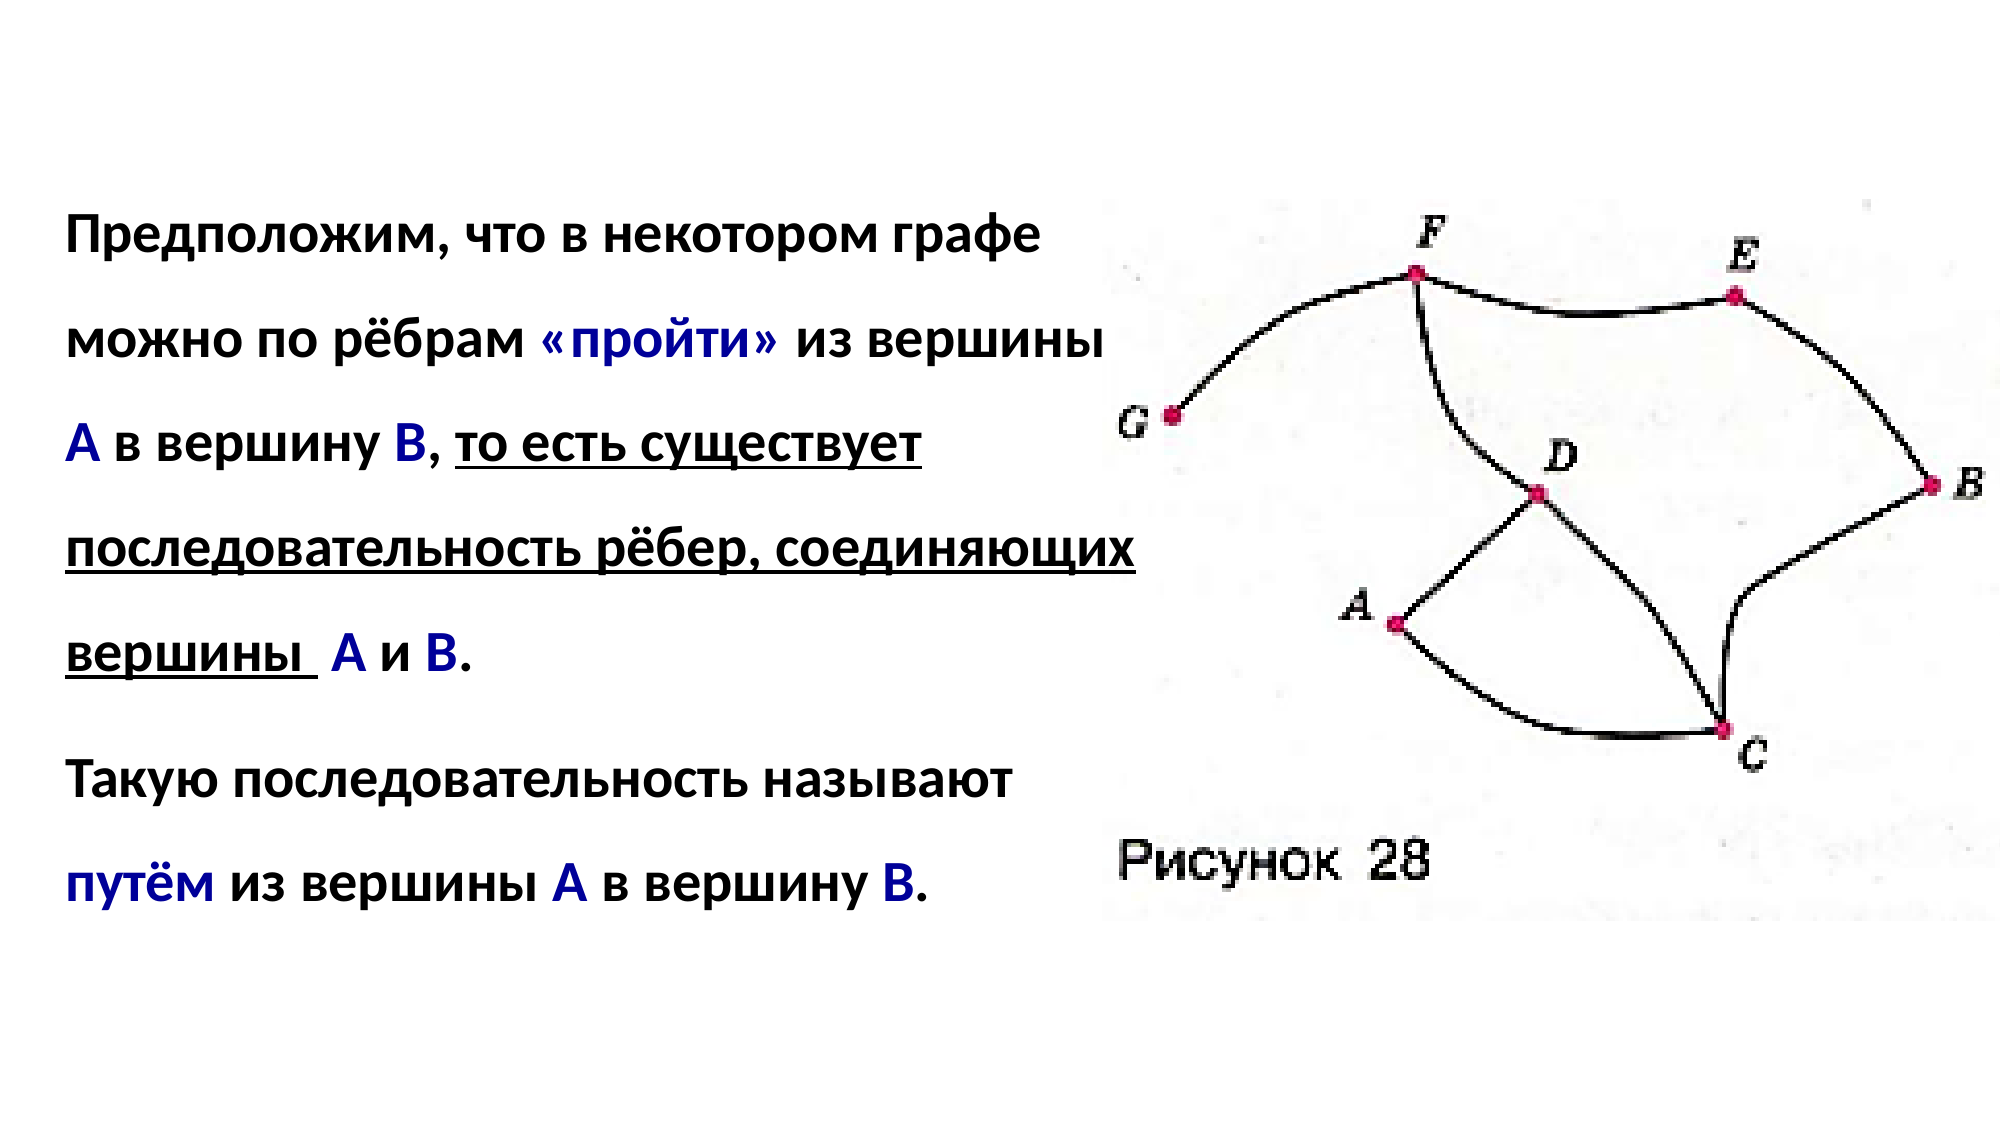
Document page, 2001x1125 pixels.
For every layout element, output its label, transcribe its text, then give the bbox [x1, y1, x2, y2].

picture [1102, 199, 2000, 926]
list Предположим, что в некотором графе можно по рёбрам «пройти» из вершины А в вершину В, то есть существует последовательность рёбер, соединяющих вершины А и В. Такую последовательность называют путём из вершины А в вершину В. [50, 151, 1153, 974]
